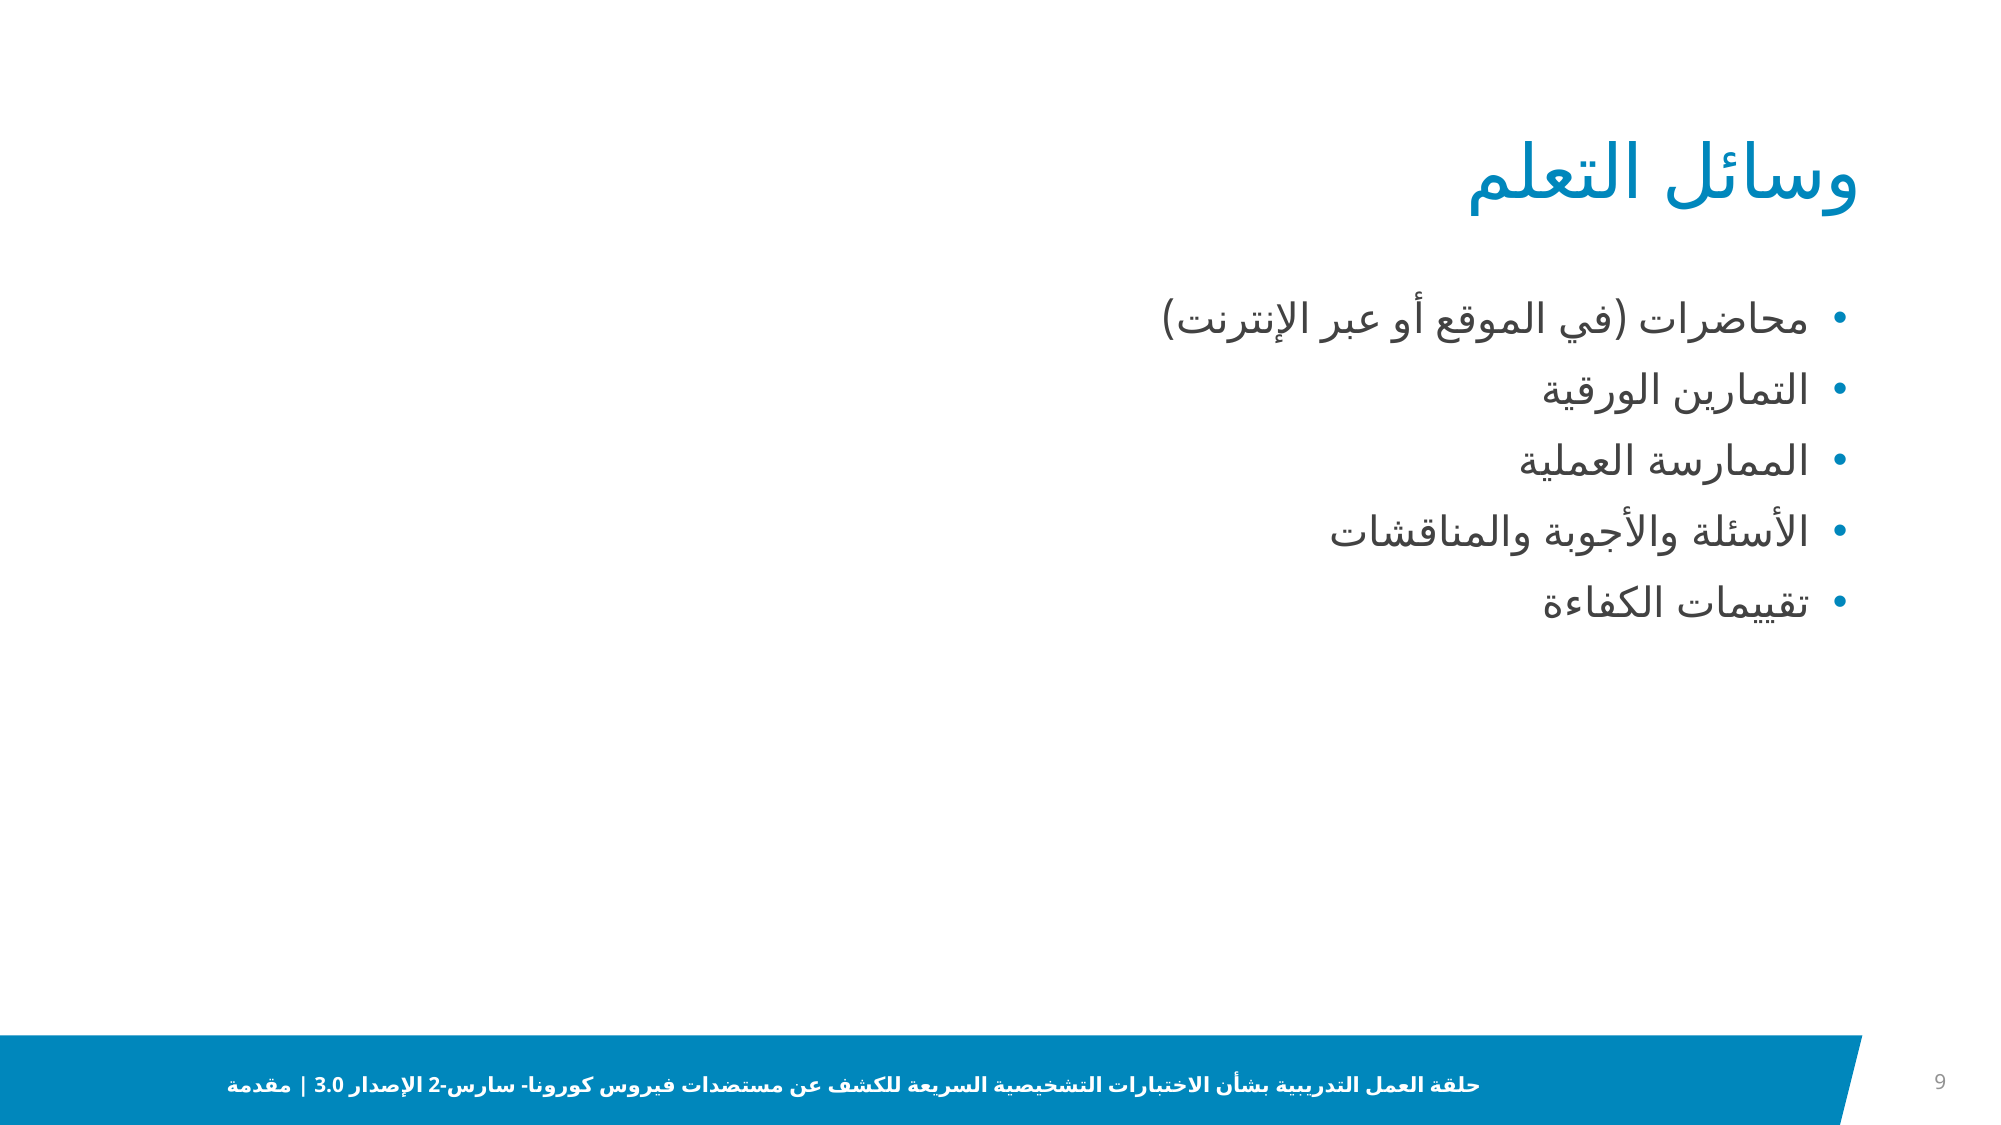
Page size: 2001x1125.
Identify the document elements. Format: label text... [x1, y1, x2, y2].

slide_number 9 [1862, 1035, 1947, 1125]
title وسائل التعلم [137, 59, 1863, 215]
footer حلقة العمل التدريبية بشأن الاختبارات التشخيصية السريعة للكشف عن مستضدات فيروس كورونا- سارس-2 الإصدار 3.0 | مقدمة [215, 1042, 1493, 1125]
list محاضرات (في الموقع أو عبر الإنترنت) التمارين الورقية الممارسة العملية الأسئلة والأجوبة والمناقشات تقييمات الكفاءة [137, 284, 1863, 1014]
